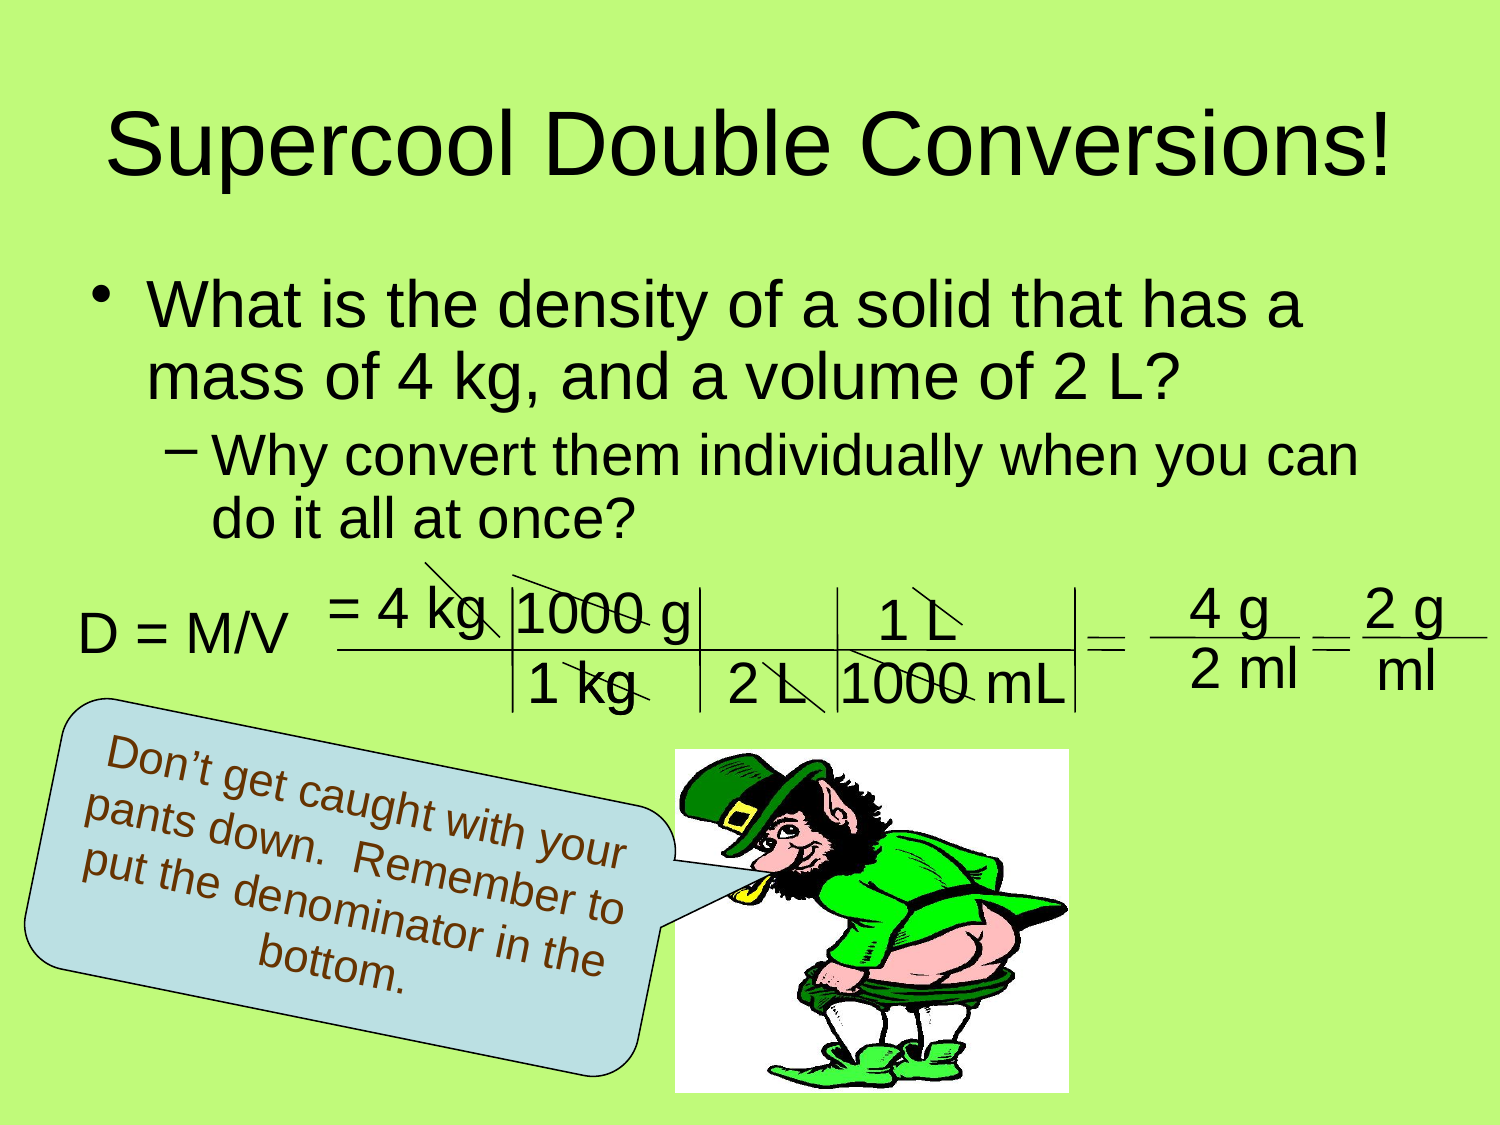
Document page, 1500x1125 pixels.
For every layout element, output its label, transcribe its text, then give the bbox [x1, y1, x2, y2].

text_box ml [1312, 624, 1500, 710]
text_box D = M/V [62, 587, 313, 673]
text_box = 4 kg [312, 562, 563, 648]
picture [674, 749, 1069, 1093]
text_box 2 ml [1175, 622, 1350, 708]
text_box 1 L [862, 575, 988, 637]
text_box 1 kg [513, 637, 700, 649]
text_box 4 g [1175, 562, 1350, 622]
text_box 1 kg [701, 637, 712, 649]
text_box 1000 g [500, 567, 750, 650]
text_box 1 kg [512, 650, 712, 723]
text_box Don’t get caught with your pants down. Remember to put the denominator in the bottom. [24, 698, 669, 1077]
text_box 2 L [712, 637, 825, 723]
title Supercool Double Conversions! [74, 44, 1426, 233]
list What is the density of a solid that has a mass of 4 kg, and a volume of 2 L? Why convert them individually when you can do it all at once? [74, 262, 1426, 588]
text_box 2 g [1350, 562, 1475, 624]
text_box 1000 mL [825, 637, 1100, 723]
